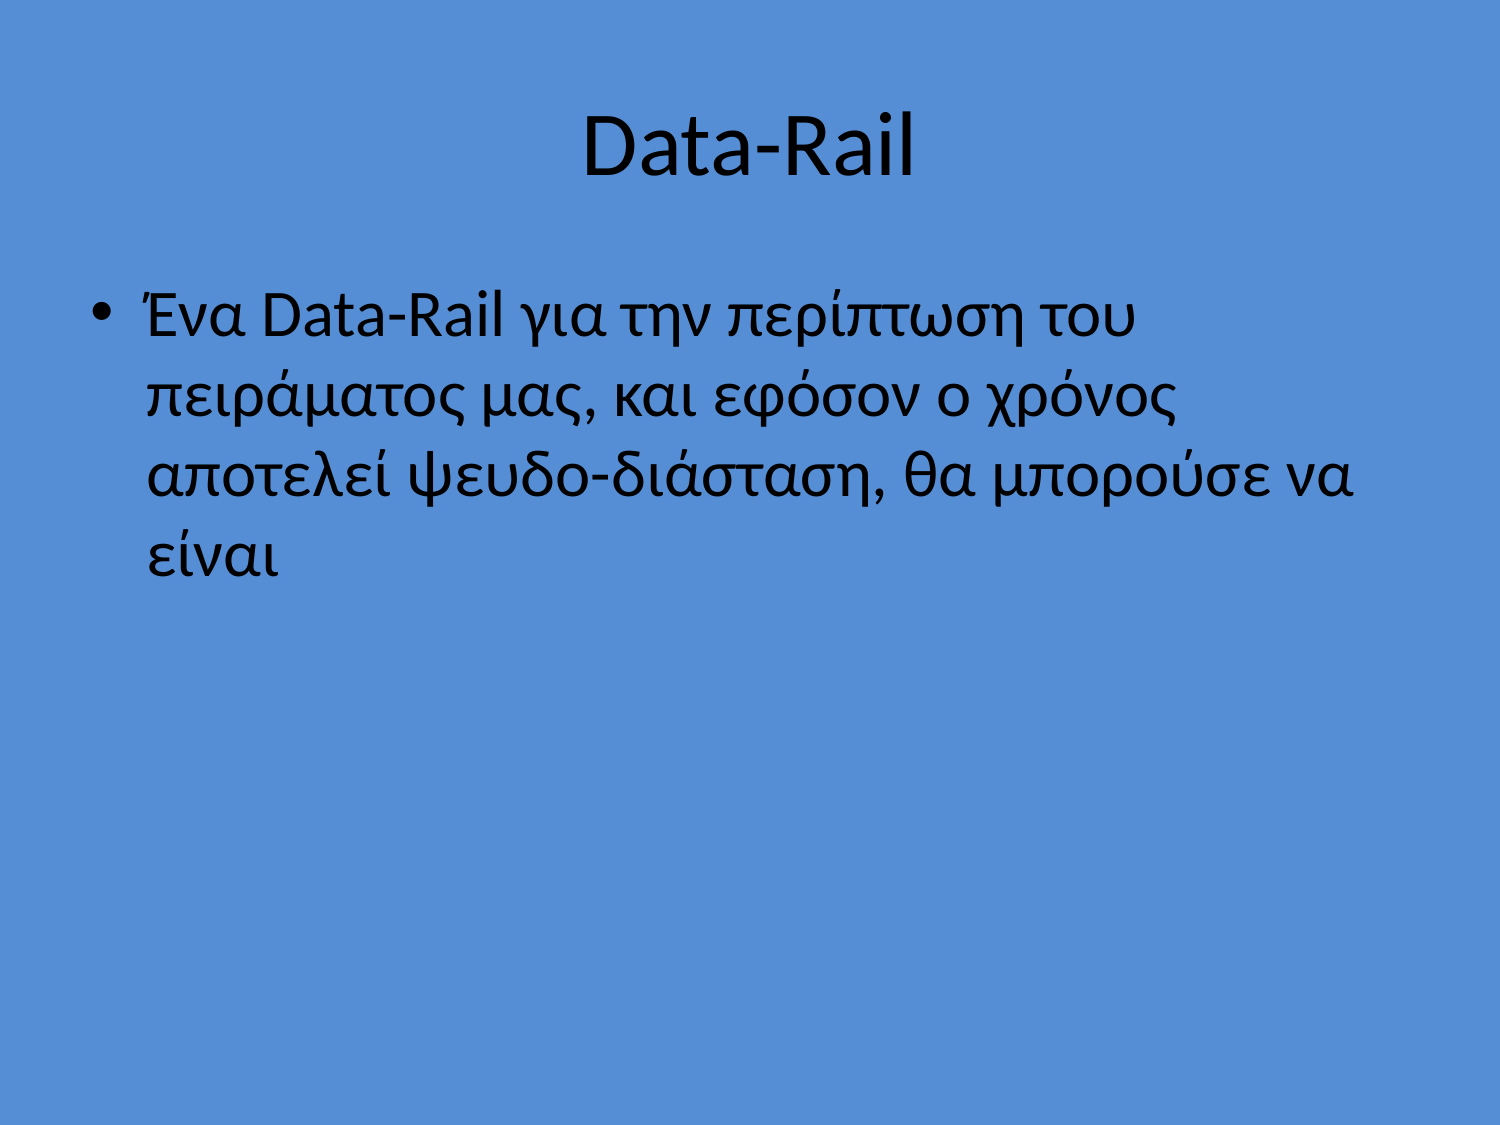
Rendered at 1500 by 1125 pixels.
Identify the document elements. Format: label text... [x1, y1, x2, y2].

list Ένα Data-Rail για την περίπτωση του πειράματος μας, και εφόσον ο χρόνος αποτελεί ψευδο-διάσταση, θα μπορούσε να είναι [75, 262, 1425, 1005]
title Data-Rail [75, 45, 1425, 233]
